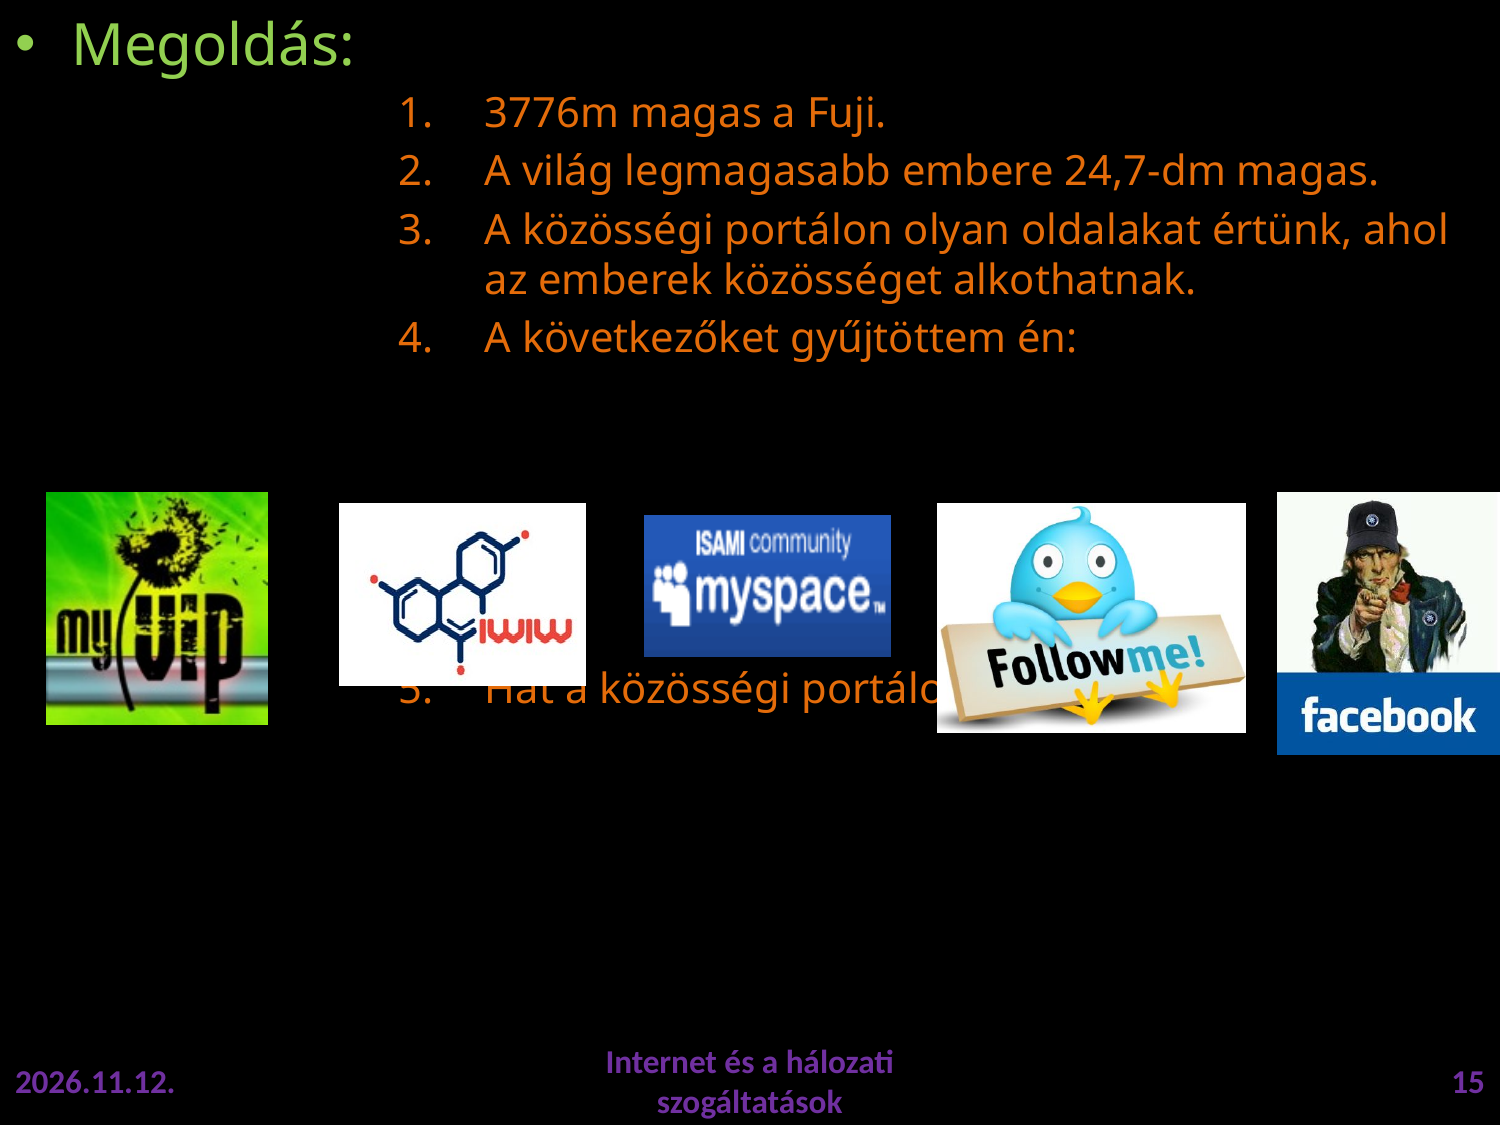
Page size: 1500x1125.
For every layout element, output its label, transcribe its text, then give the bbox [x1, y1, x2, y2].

list Megoldás: 3776m magas a Fuji. A világ legmagasabb embere 24,7-dm magas. A közösségi portálon olyan oldalakat értünk, ahol az emberek közösséget alkothatnak. A következőket gyűjtöttem én: Hát a közösségi portálokkal… [0, 0, 1500, 1125]
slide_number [0, 1034, 373, 1125]
slide_number 15 [1116, 1034, 1500, 1125]
picture [339, 503, 587, 687]
picture [1277, 491, 1500, 755]
picture [644, 515, 891, 657]
picture [937, 503, 1246, 733]
picture [46, 491, 268, 726]
footer Internet és a hálozati szogáltatások [512, 1034, 988, 1125]
